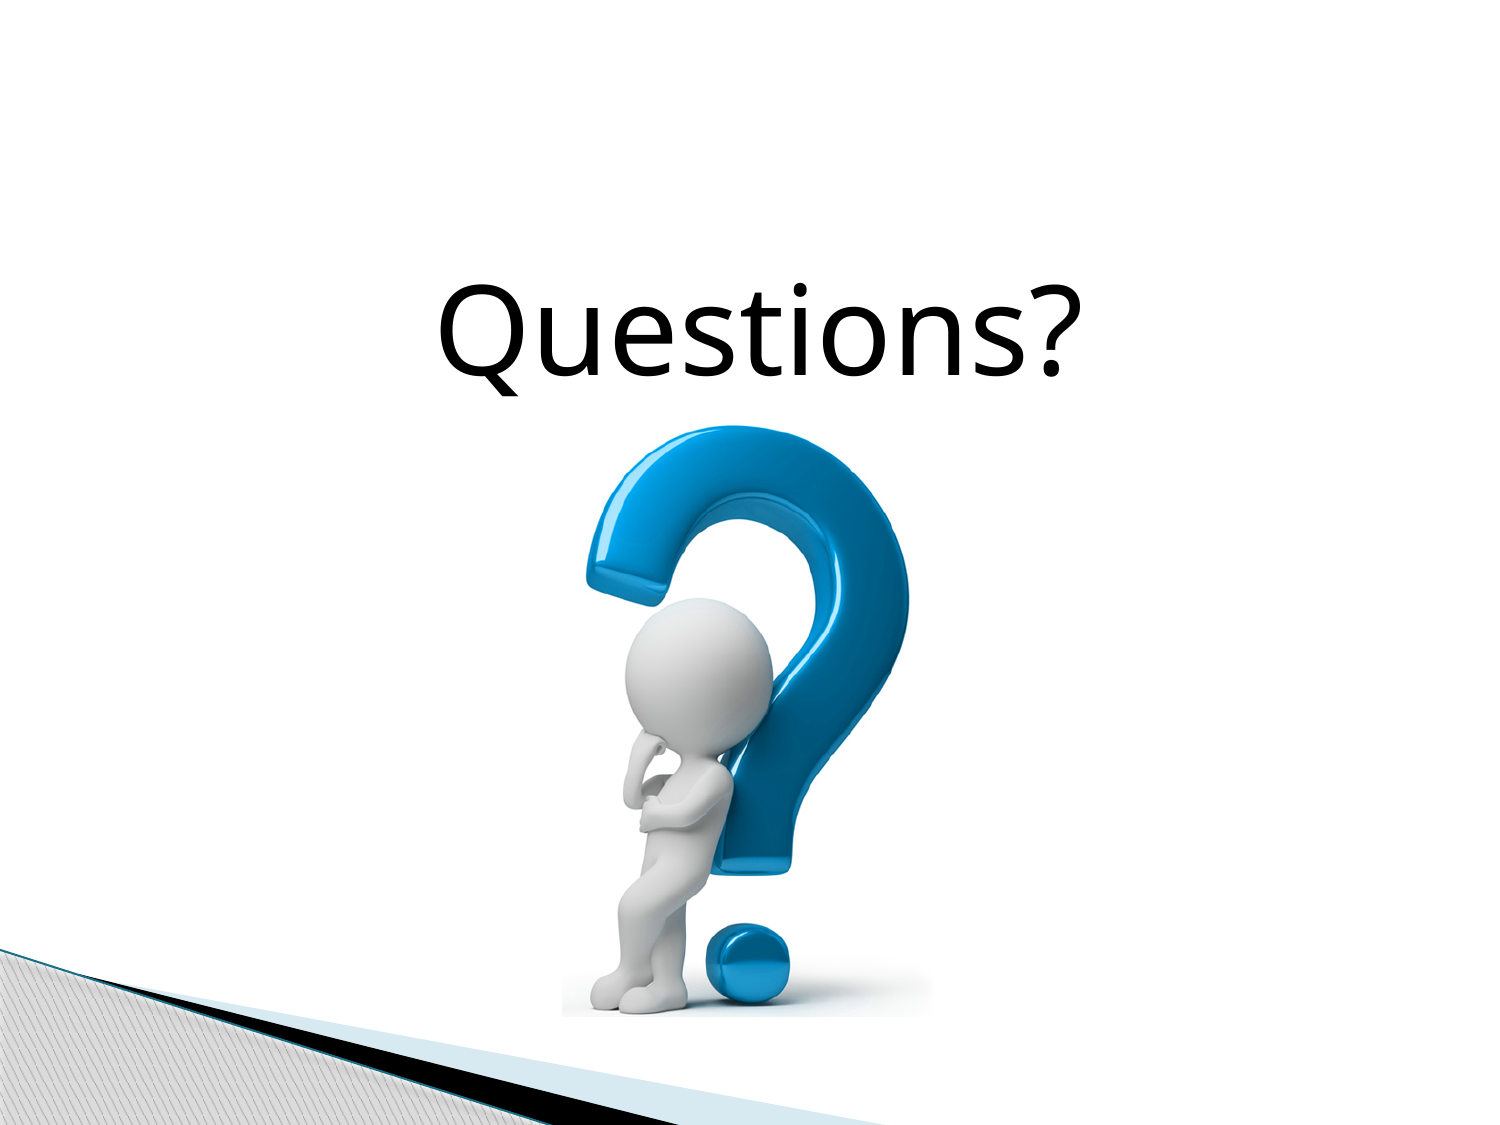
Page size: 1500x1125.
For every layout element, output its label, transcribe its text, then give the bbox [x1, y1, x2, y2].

picture [562, 412, 934, 1018]
list Questions? [75, 243, 1425, 986]
